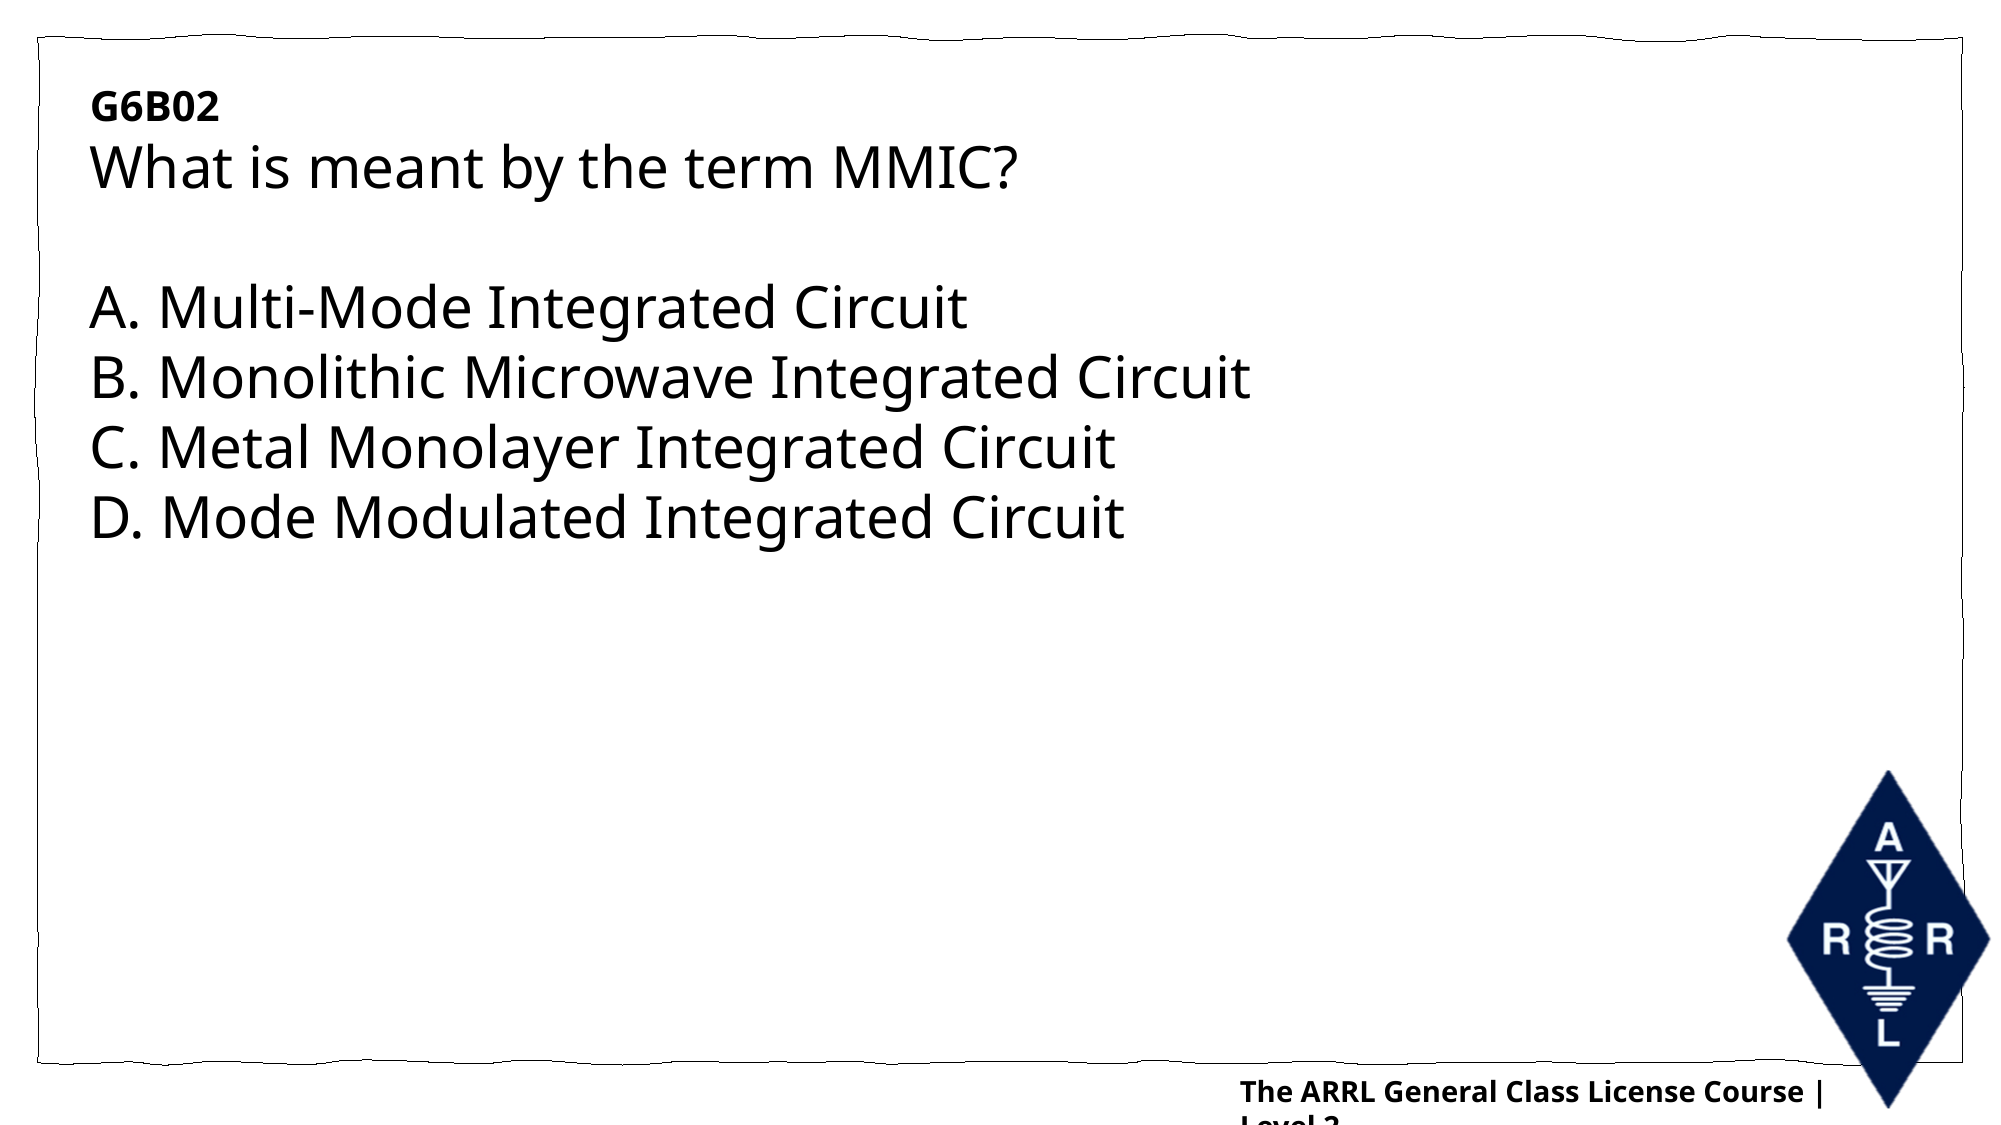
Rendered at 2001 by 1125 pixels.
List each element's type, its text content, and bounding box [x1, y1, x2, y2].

picture [1773, 752, 1999, 1125]
text_box G6B02 What is meant by the term MMIC? A. Multi-Mode Integrated Circuit B. Monolithic Microwave Integrated Circuit C. Metal Monolayer Integrated Circuit D. Mode Modulated Integrated Circuit [75, 72, 1850, 558]
